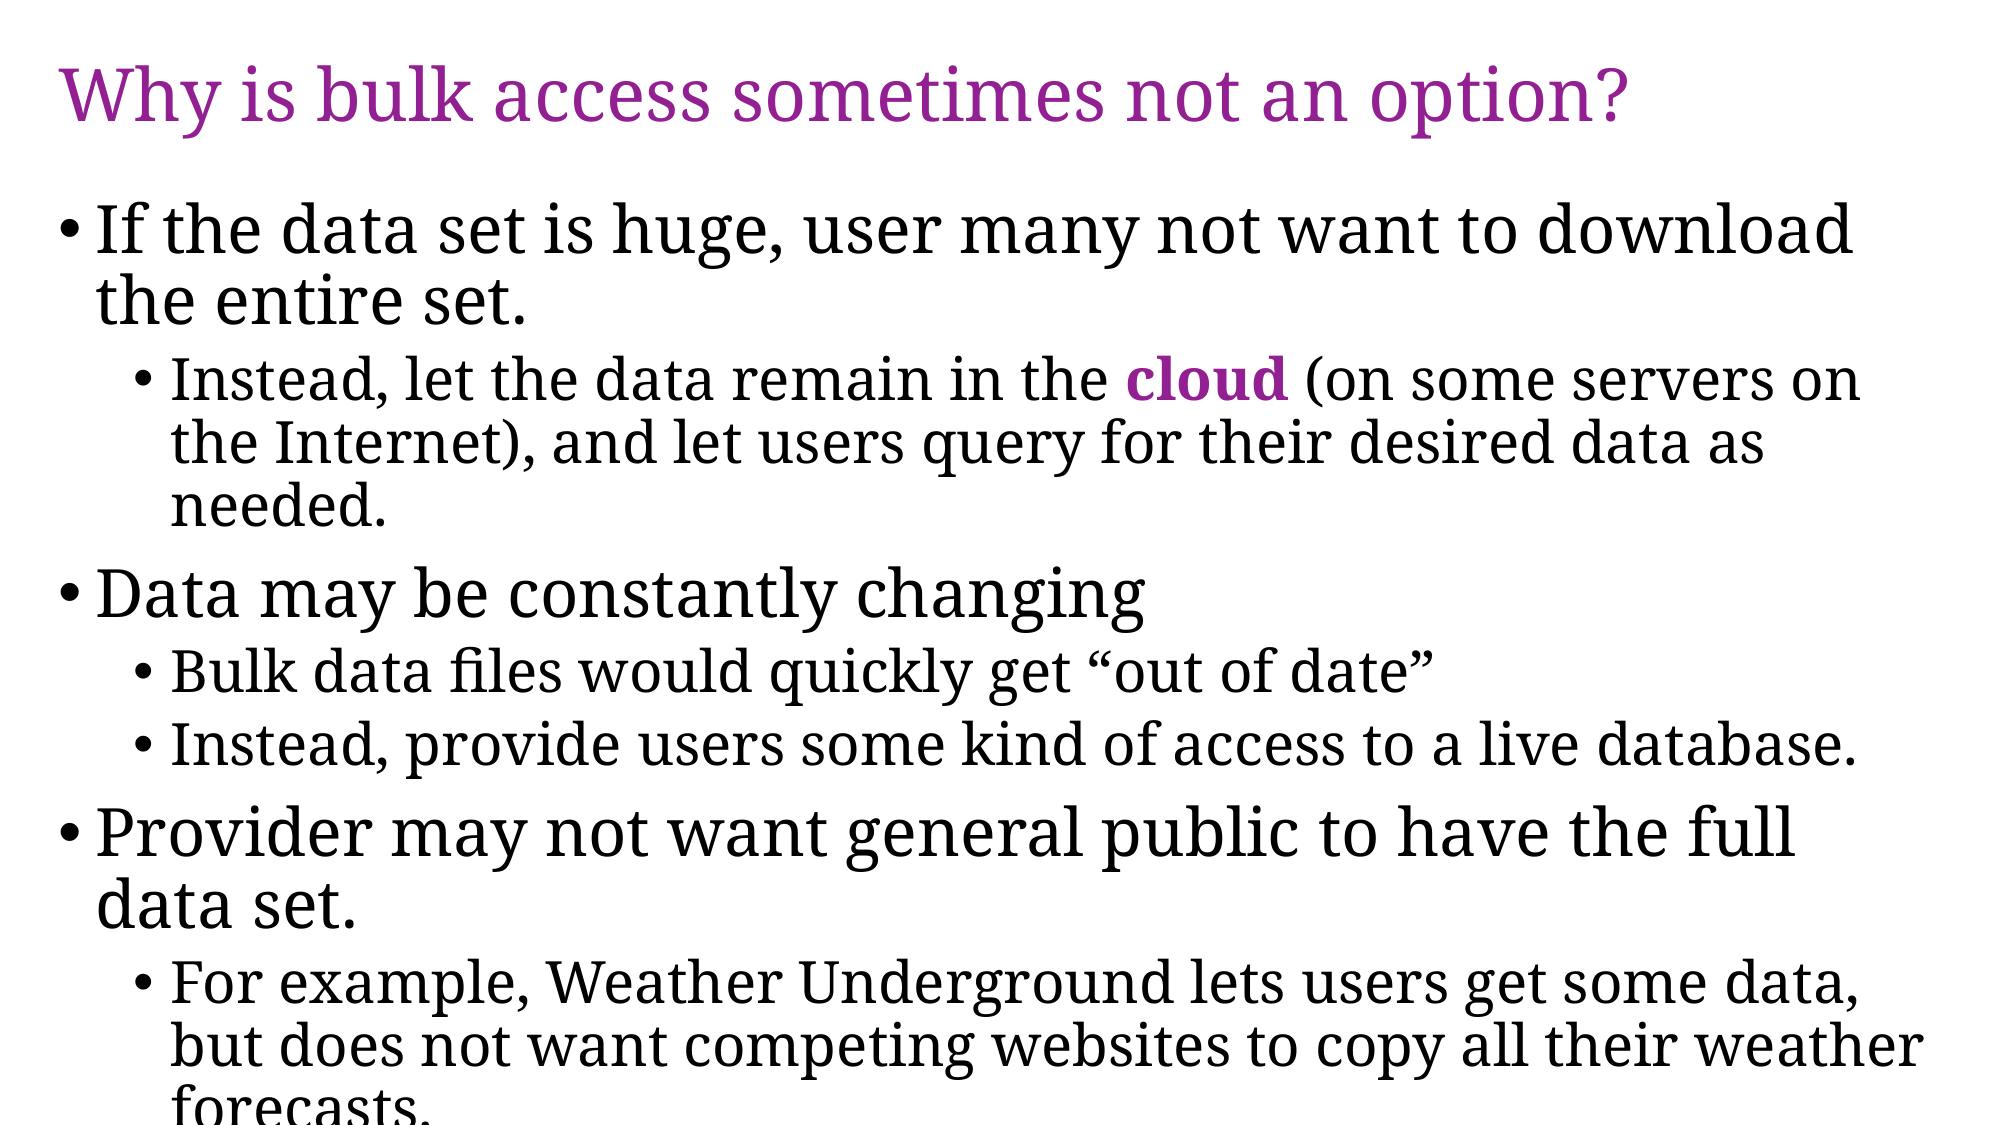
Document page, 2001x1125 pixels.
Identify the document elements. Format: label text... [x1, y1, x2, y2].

list If the data set is huge, user many not want to download the entire set. Instead, let the data remain in the cloud (on some servers on the Internet), and let users query for their desired data as needed. Data may be constantly changing Bulk data files would quickly get “out of date” Instead, provide users some kind of access to a live database. Provider may not want general public to have the full data set. For example, Weather Underground lets users get some data, but does not want competing websites to copy all their weather forecasts. [43, 188, 1953, 1106]
title Why is bulk access sometimes not an option? [43, 25, 1953, 171]
